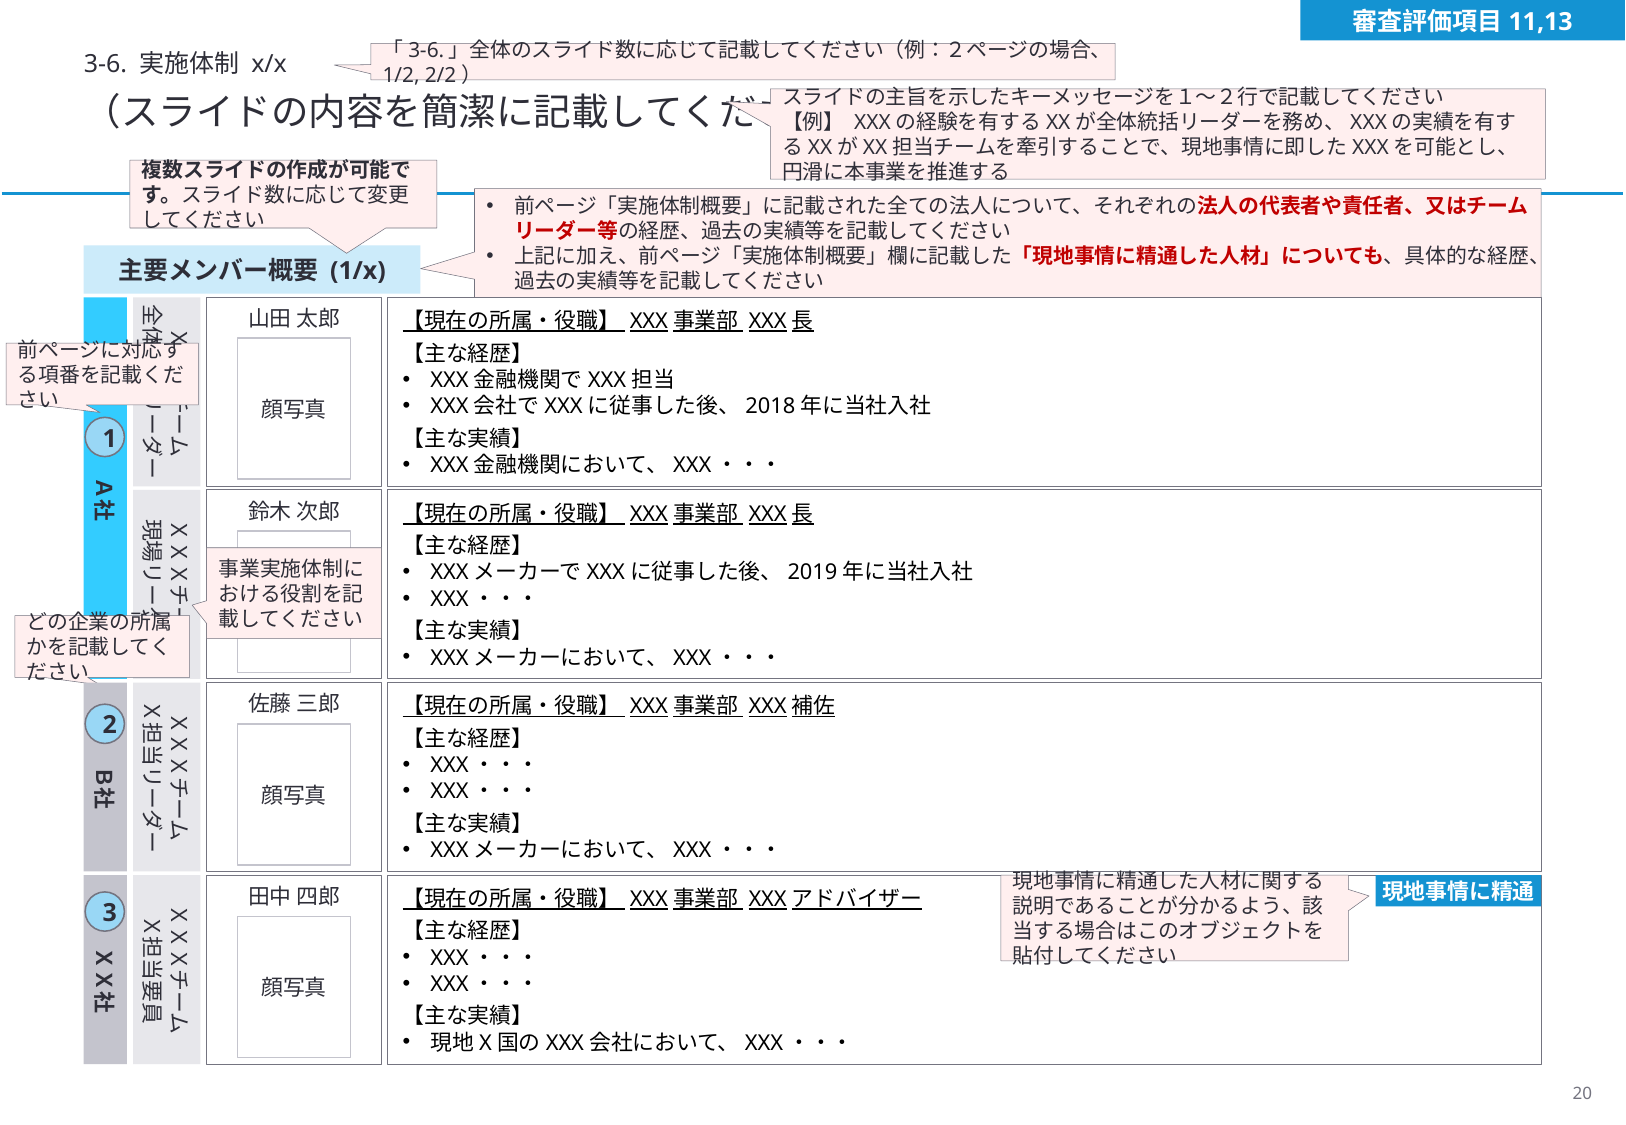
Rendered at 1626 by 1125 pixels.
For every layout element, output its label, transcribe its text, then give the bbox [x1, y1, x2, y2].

text_box 複数スライドの作成が可能です。スライド数に応じて変更してください [128, 159, 438, 255]
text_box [132, 489, 1542, 680]
text_box 2 [84, 703, 126, 745]
text_box Ａ社 [83, 406, 128, 614]
list （スライドの内容を簡潔に記載してください） [84, 83, 1543, 183]
text_box スライドの主旨を示したキーメッセージを１～２行で記載してください 【例】 XXXの経験を有するXXが全体統括リーダーを務め、XXXの実績を有するXXがXX担当チームを牽引することで、現地事情に即したXXXを可能とし、円滑に本事業を推進する [725, 87, 1547, 180]
text_box 3 [84, 891, 126, 933]
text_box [132, 682, 1542, 872]
text_box Ａ社 [83, 297, 128, 342]
text_box 主要メンバー概要 (1/x) [83, 244, 421, 295]
text_box どの企業の所属かを記載してください [13, 614, 132, 684]
text_box 前ページに対応する項番を記載ください [5, 342, 132, 414]
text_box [132, 874, 1542, 1065]
text_box 前ページ「実施体制概要」に記載された全ての法人について、それぞれの法人の代表者や責任者、又はチームリーダー等の経歴、過去の実績等を記載してください 上記に加え、前ページ「実施体制概要」欄に記載した「現地事情に精通した人材」についても、具体的な経歴、過去の実績等を記載してください [419, 187, 1542, 297]
text_box 「3-6.」全体のスライド数に応じて記載してください（例：２ページの場合、1/2, 2/2） [333, 42, 1117, 81]
text_box ＸＸ社 [83, 874, 128, 1065]
text_box Ｂ社 [83, 682, 128, 872]
list 3-6. 実施体制 x/x [84, 40, 1543, 82]
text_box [132, 297, 1542, 487]
text_box 1 [84, 416, 126, 458]
text_box 審査評価項目11,13 [1299, 0, 1625, 41]
